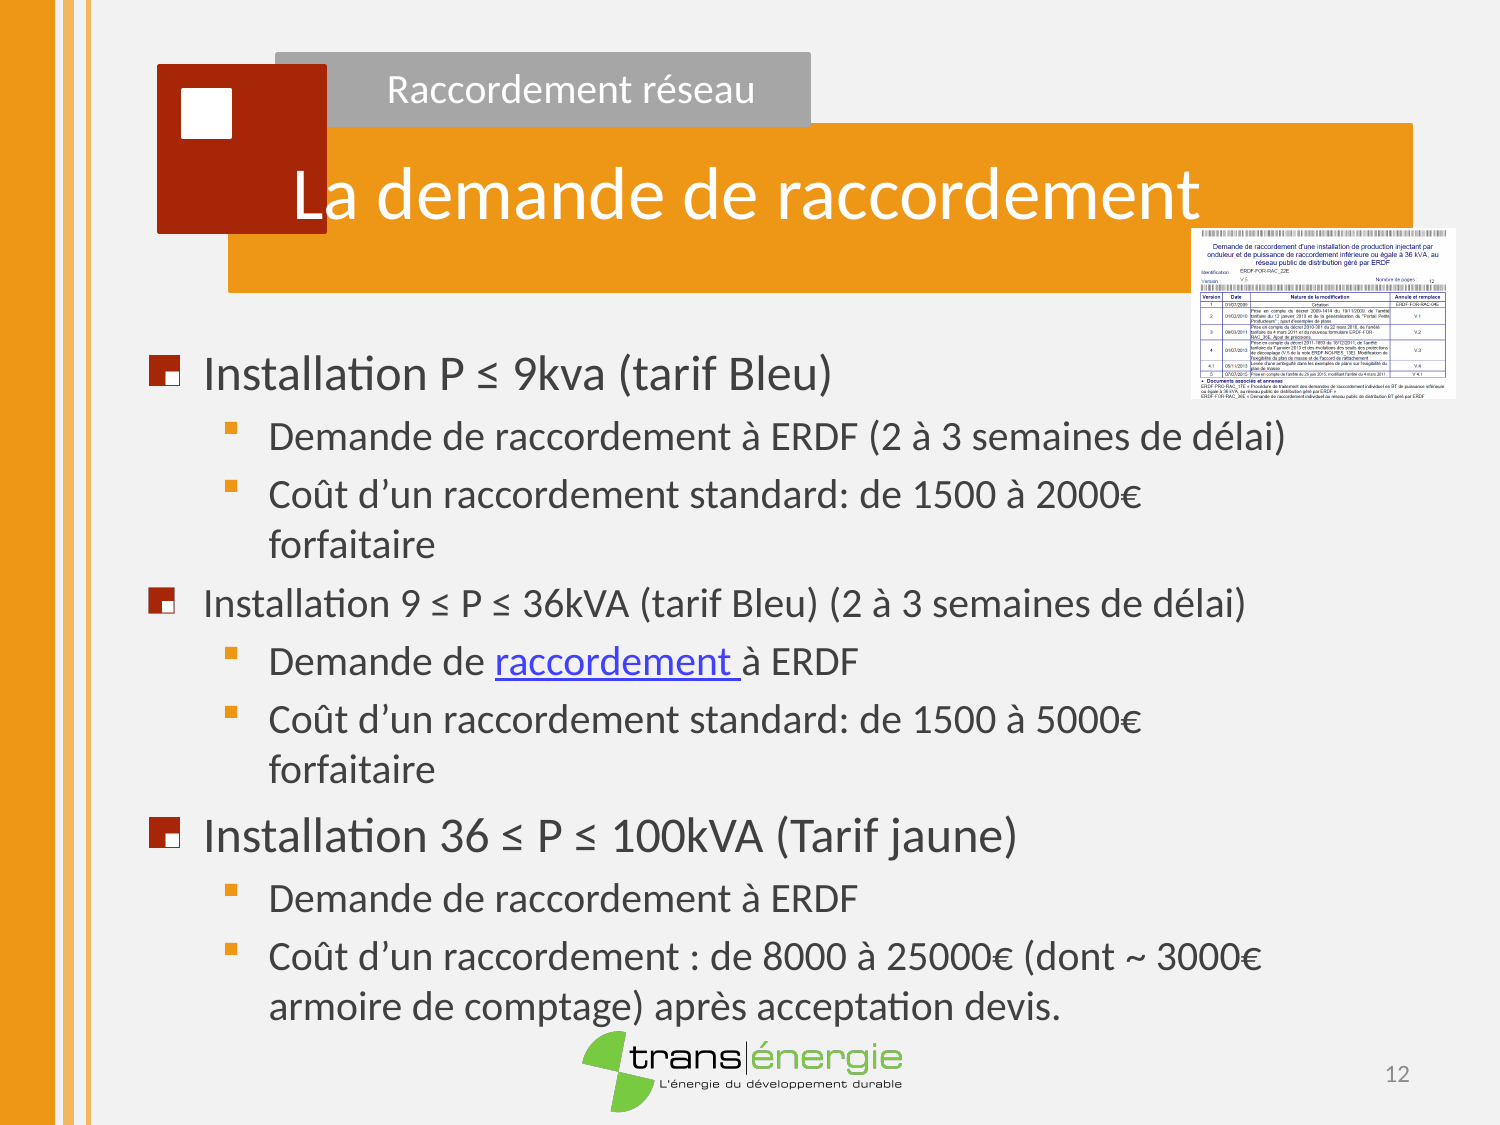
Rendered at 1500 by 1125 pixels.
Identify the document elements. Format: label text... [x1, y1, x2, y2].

slide_number 12 [1074, 1042, 1425, 1103]
list La demande de raccordement [277, 137, 1414, 256]
list Raccordement réseau [331, 54, 812, 126]
picture [146, 814, 182, 850]
footer [512, 1042, 988, 1103]
picture [571, 1103, 912, 1118]
picture [146, 352, 182, 388]
list Installation P ≤ 9kva (tarif Bleu) Demande de raccordement à ERDF (2 à 3 semaines de délai) Coût d’un raccordement standard: de 1500 à 2000€ forfaitaire Installation 9 ≤ P ≤ 36kVA (tarif Bleu) (2 à 3 semaines de délai) Demande de raccordement à ERDF Coût d’un raccordement standard: de 1500 à 5000€ forfaitaire Installation 36 ≤ P ≤ 100kVA (Tarif jaune) Demande de raccordement à ERDF Coût d’un raccordement : de 8000 à 25000€ (dont ~ 3000€ armoire de comptage) après acceptation devis. [131, 332, 1313, 1067]
picture [146, 585, 176, 615]
picture [1190, 228, 1456, 399]
